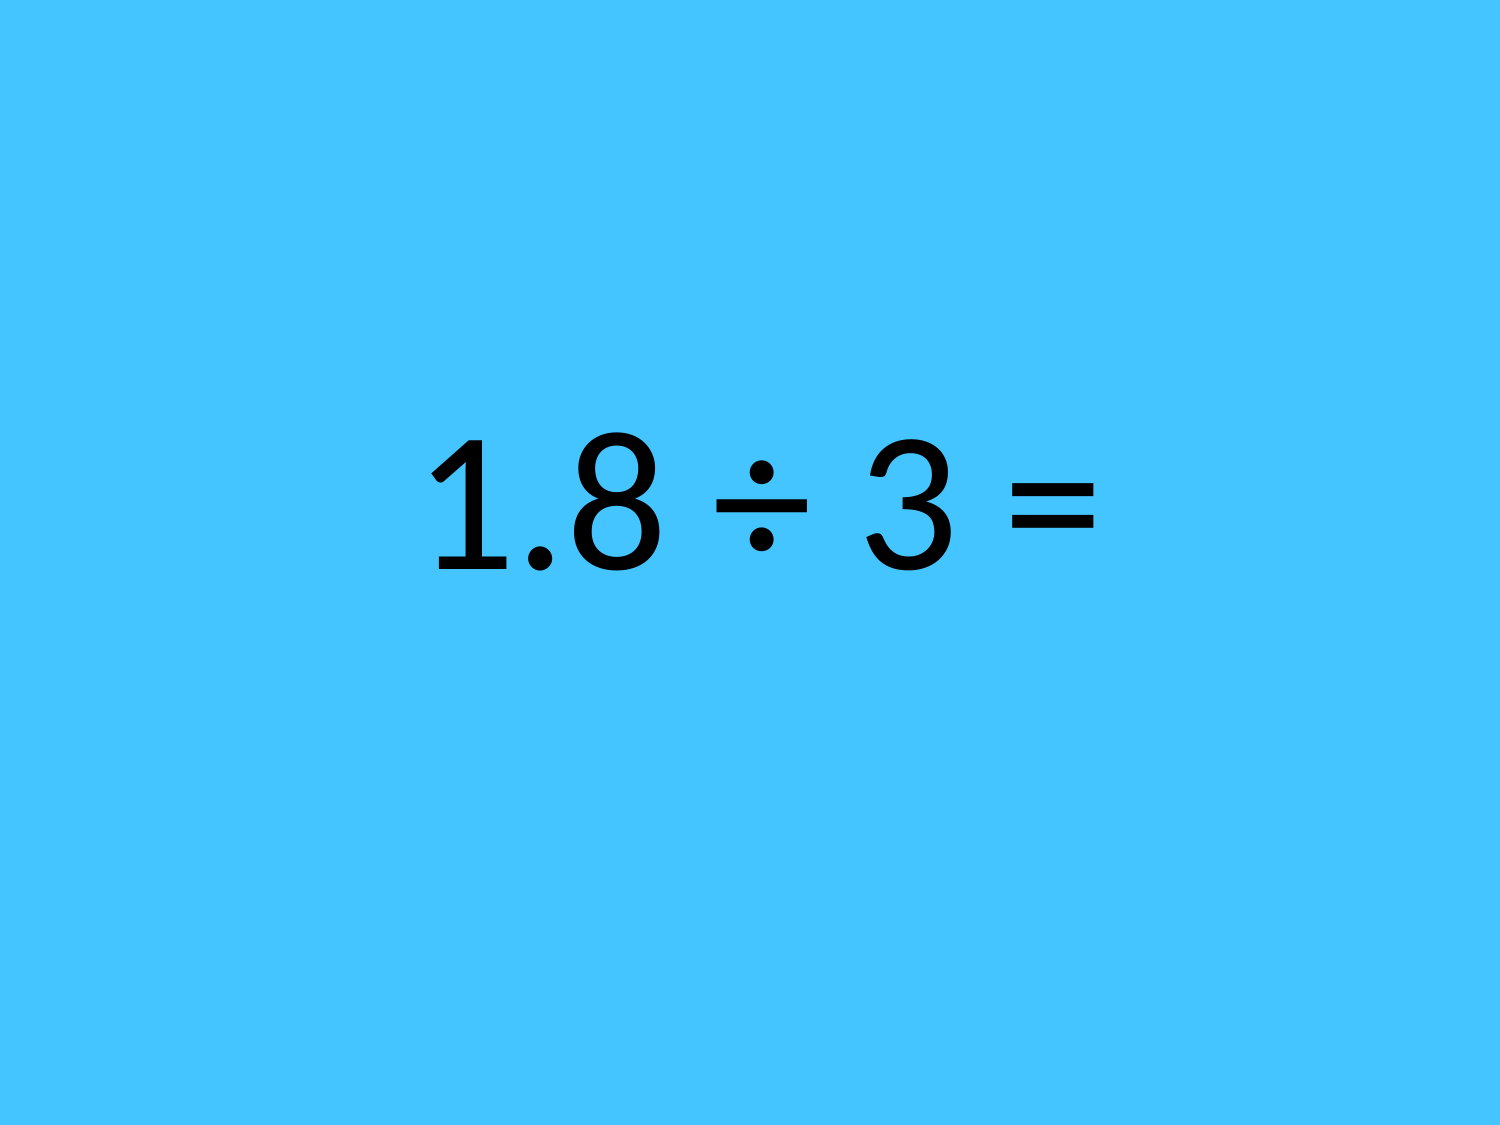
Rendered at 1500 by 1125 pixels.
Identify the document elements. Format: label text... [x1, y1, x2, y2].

text_box 1.8 ÷ 3 = [399, 362, 1138, 618]
